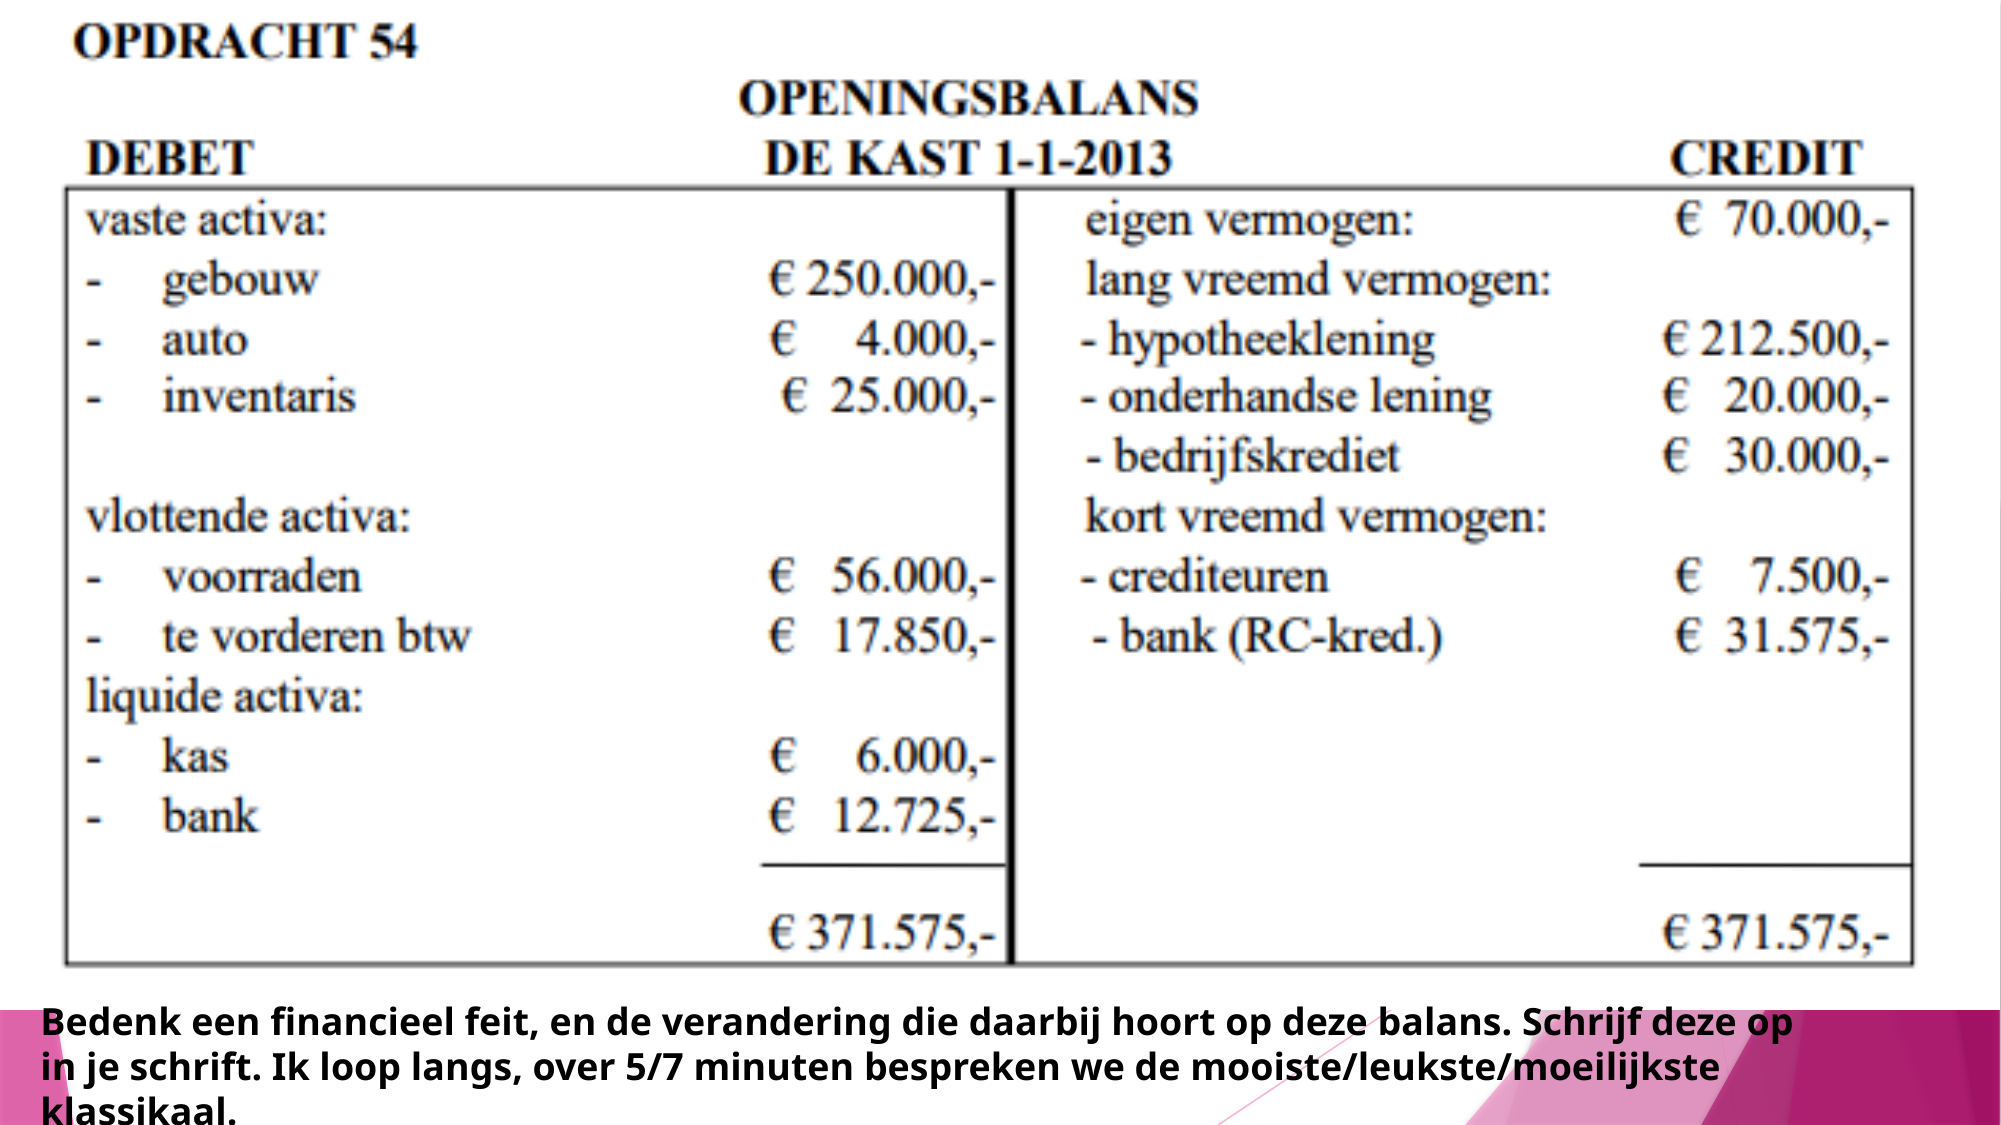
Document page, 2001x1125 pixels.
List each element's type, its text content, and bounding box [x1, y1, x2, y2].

picture [0, 0, 2000, 1010]
text_box Bedenk een financieel feit, en de verandering die daarbij hoort op deze balans. Schrijf deze op in je schrift. Ik loop langs, over 5/7 minuten bespreken we de mooiste/leukste/moeilijkste klassikaal. [25, 1019, 1844, 1125]
